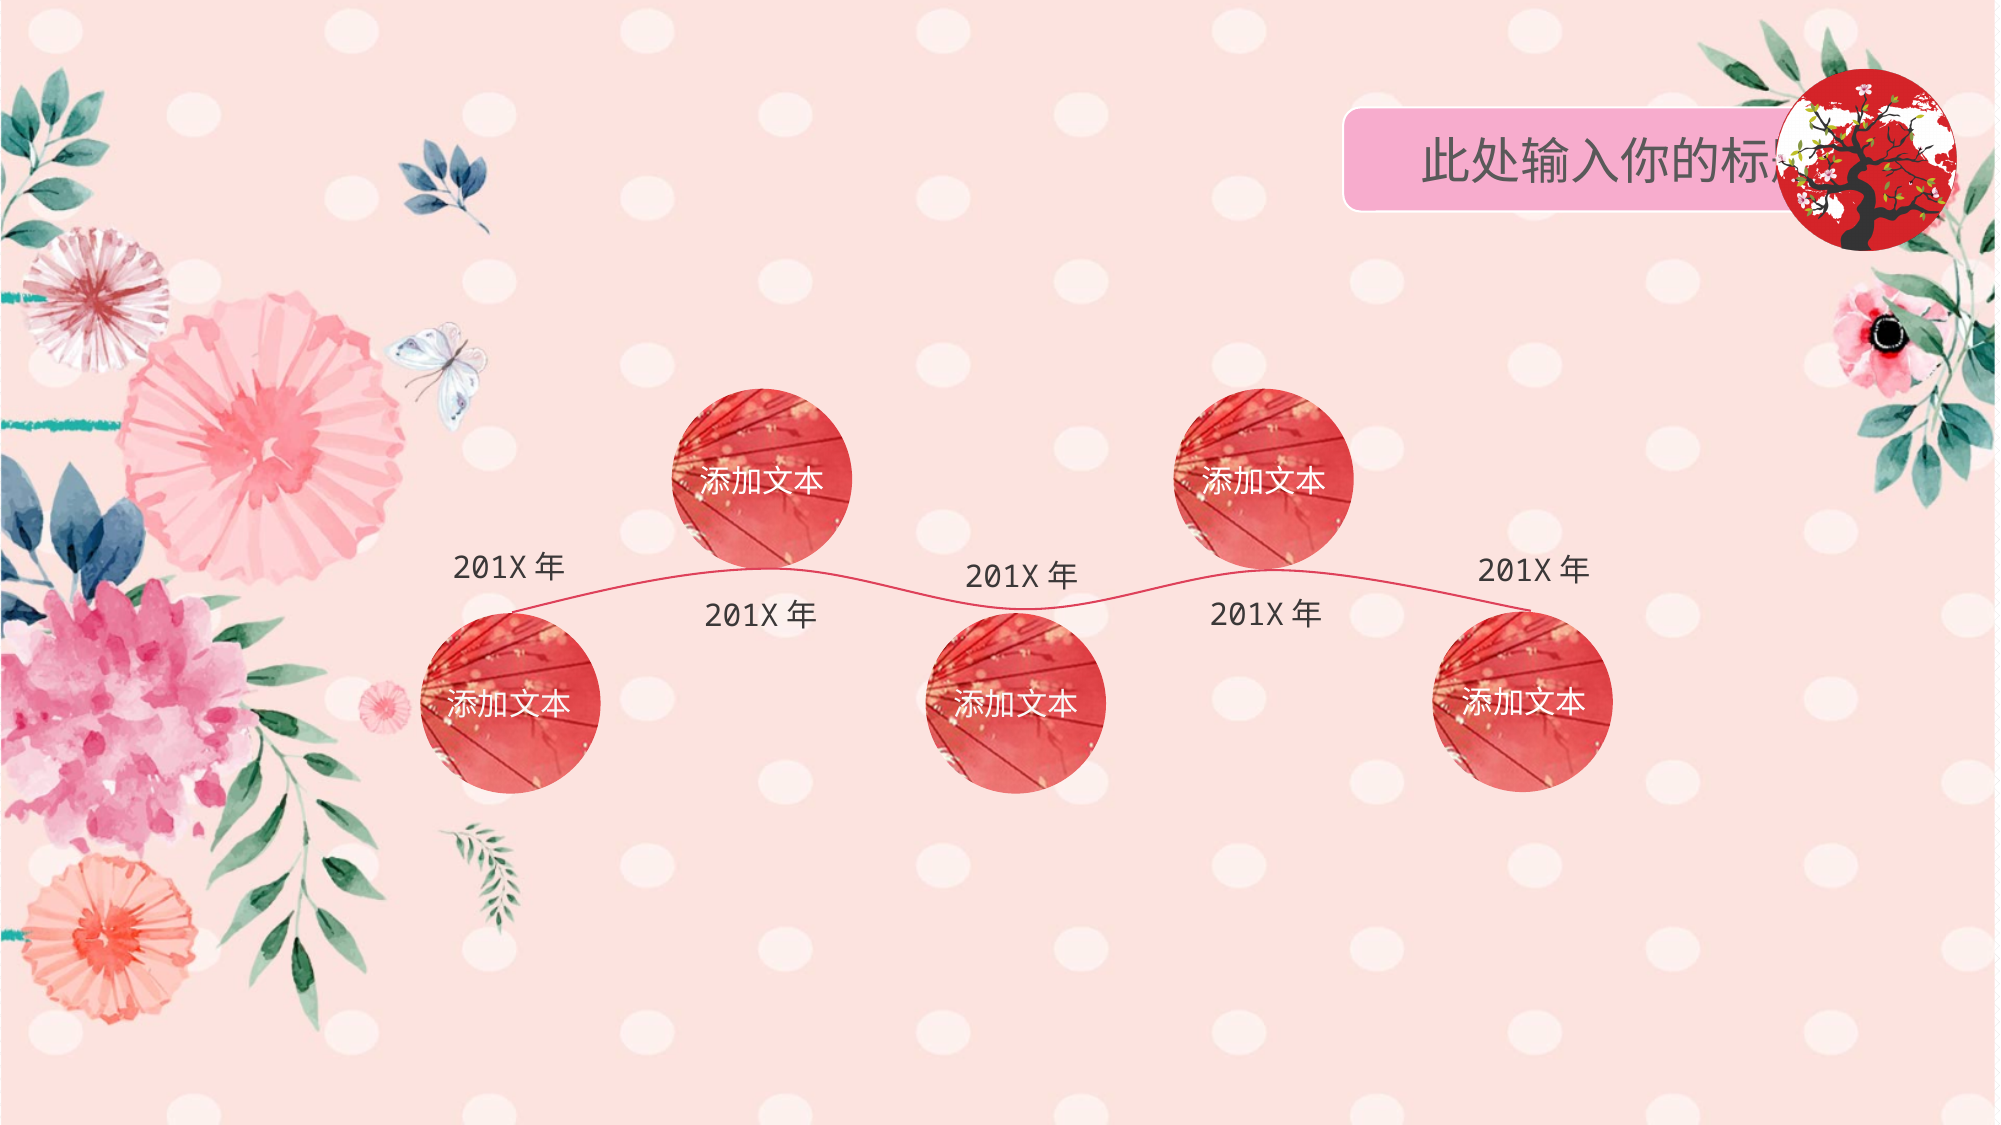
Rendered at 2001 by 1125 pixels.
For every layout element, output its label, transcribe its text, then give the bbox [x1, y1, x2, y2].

text_box [1177, 388, 1351, 454]
text_box [511, 567, 1532, 614]
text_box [1343, 40, 2000, 279]
text_box 201X年 [669, 612, 853, 641]
text_box [929, 729, 1103, 794]
text_box [675, 388, 849, 454]
text_box 添加文本 [671, 454, 854, 507]
text_box [929, 613, 1102, 676]
text_box 201X年 [1174, 612, 1358, 639]
text_box 201X年 [930, 548, 1113, 602]
text_box 添加文本 [1433, 675, 1616, 728]
text_box [1436, 611, 1609, 675]
text_box [424, 613, 597, 676]
text_box [1177, 507, 1350, 569]
text_box [676, 507, 848, 568]
text_box 添加文本 [417, 676, 601, 729]
text_box [1436, 728, 1609, 793]
text_box 添加文本 [1173, 454, 1356, 507]
picture [3, 0, 1993, 1125]
text_box 201X年 [1442, 542, 1626, 595]
text_box 添加文本 [924, 676, 1108, 729]
text_box [424, 729, 597, 794]
text_box 201X年 [417, 539, 601, 592]
